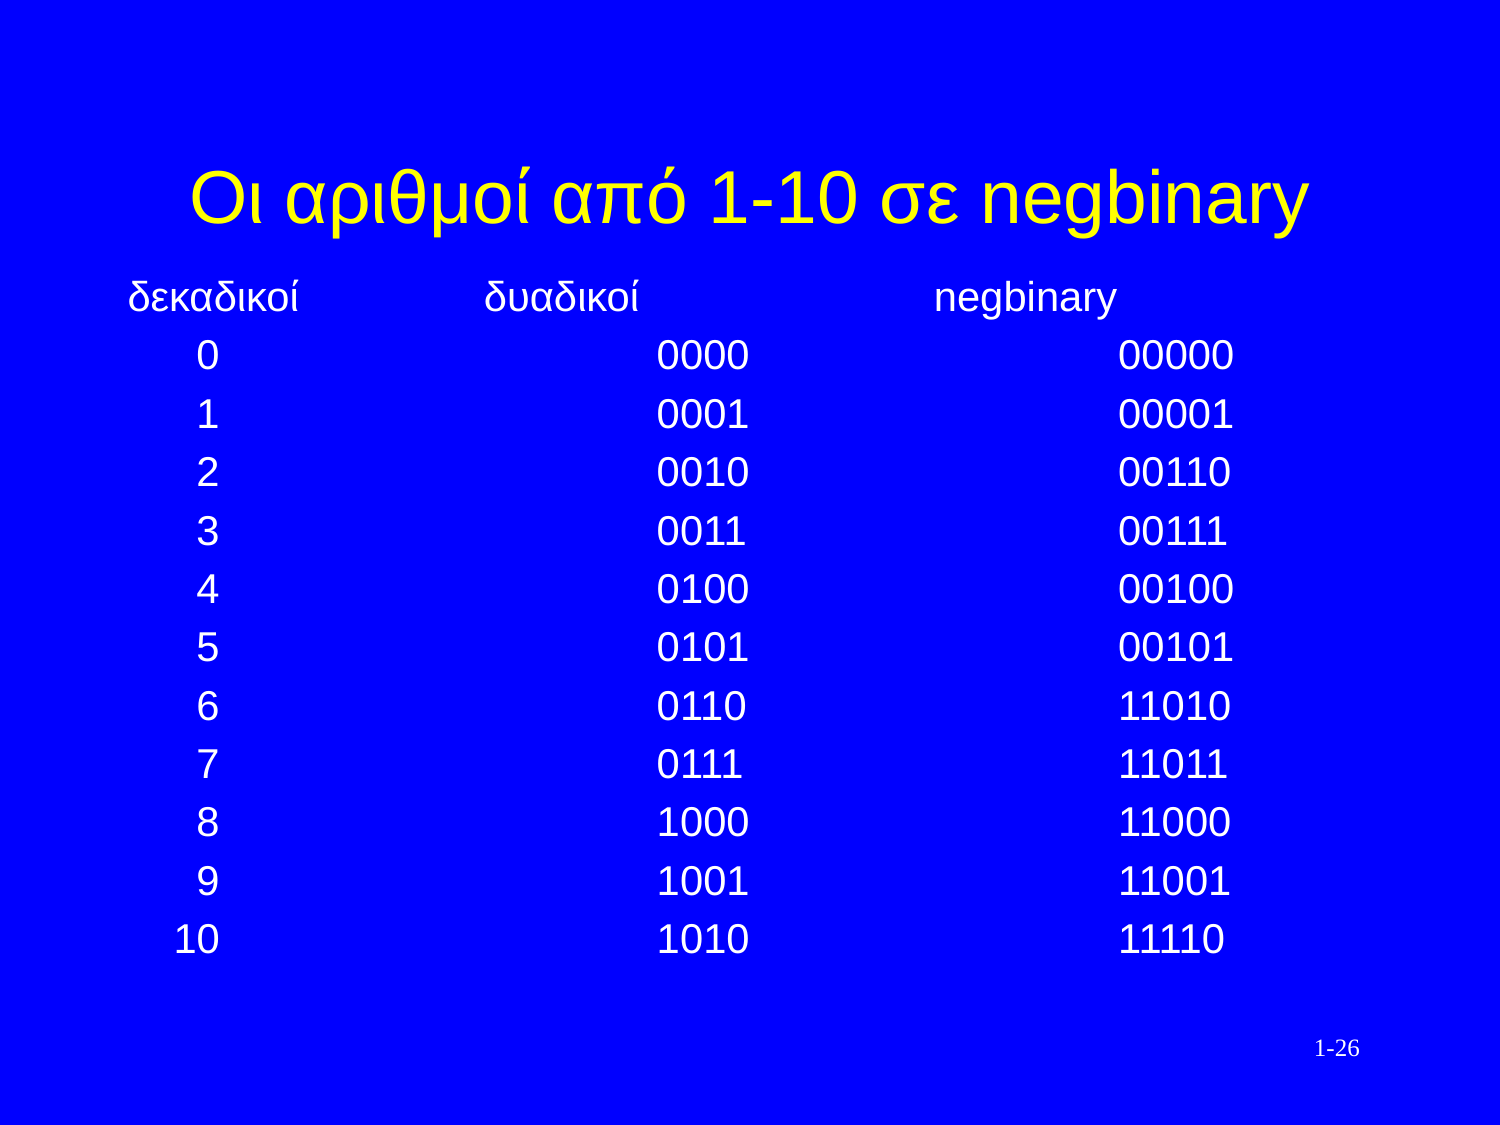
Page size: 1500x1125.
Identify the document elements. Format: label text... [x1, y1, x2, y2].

list δεκαδικοί δυαδικοί negbinary 0 0000 00000 1 0001 00001 2 0010 00110 3 0011 00111 4 0100 00100 5 0101 00101 6 0110 11010 7 0111 11011 8 1000 11000 9 1001 11001 10 1010 11110 [112, 262, 1388, 1026]
title Οι αριθμοί από 1-10 σε negbinary [112, 99, 1388, 262]
